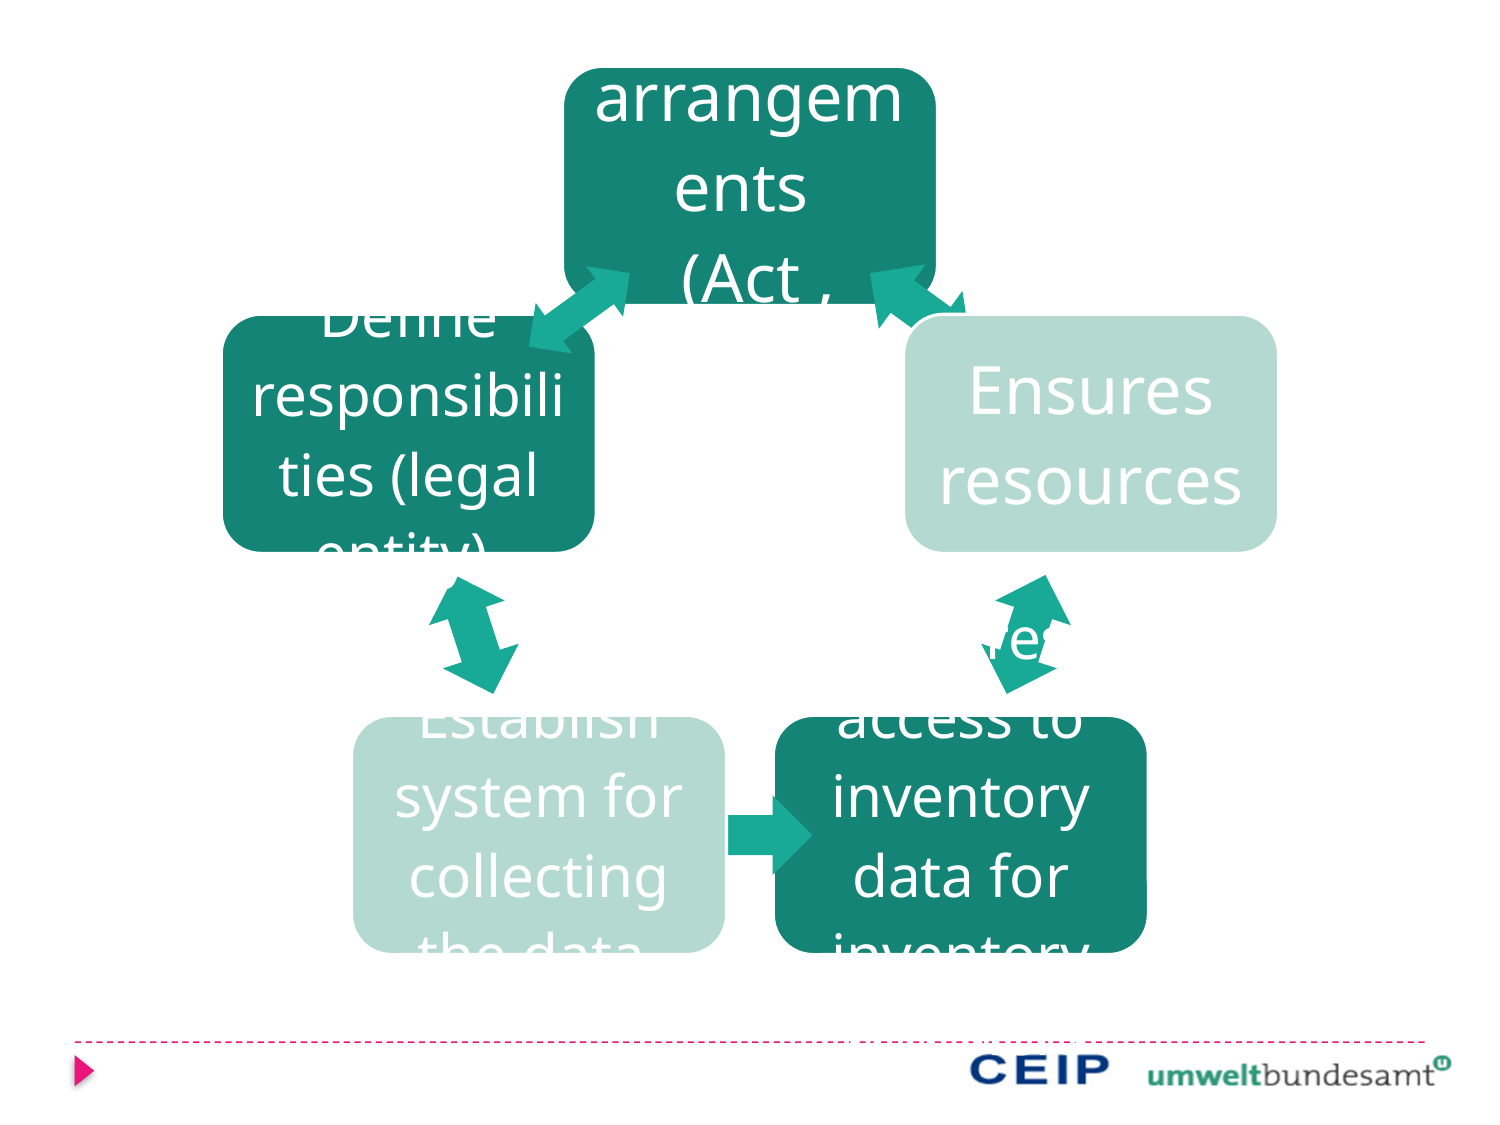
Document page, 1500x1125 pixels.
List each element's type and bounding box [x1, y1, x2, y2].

list [0, 66, 1500, 1024]
picture [962, 1046, 1459, 1099]
